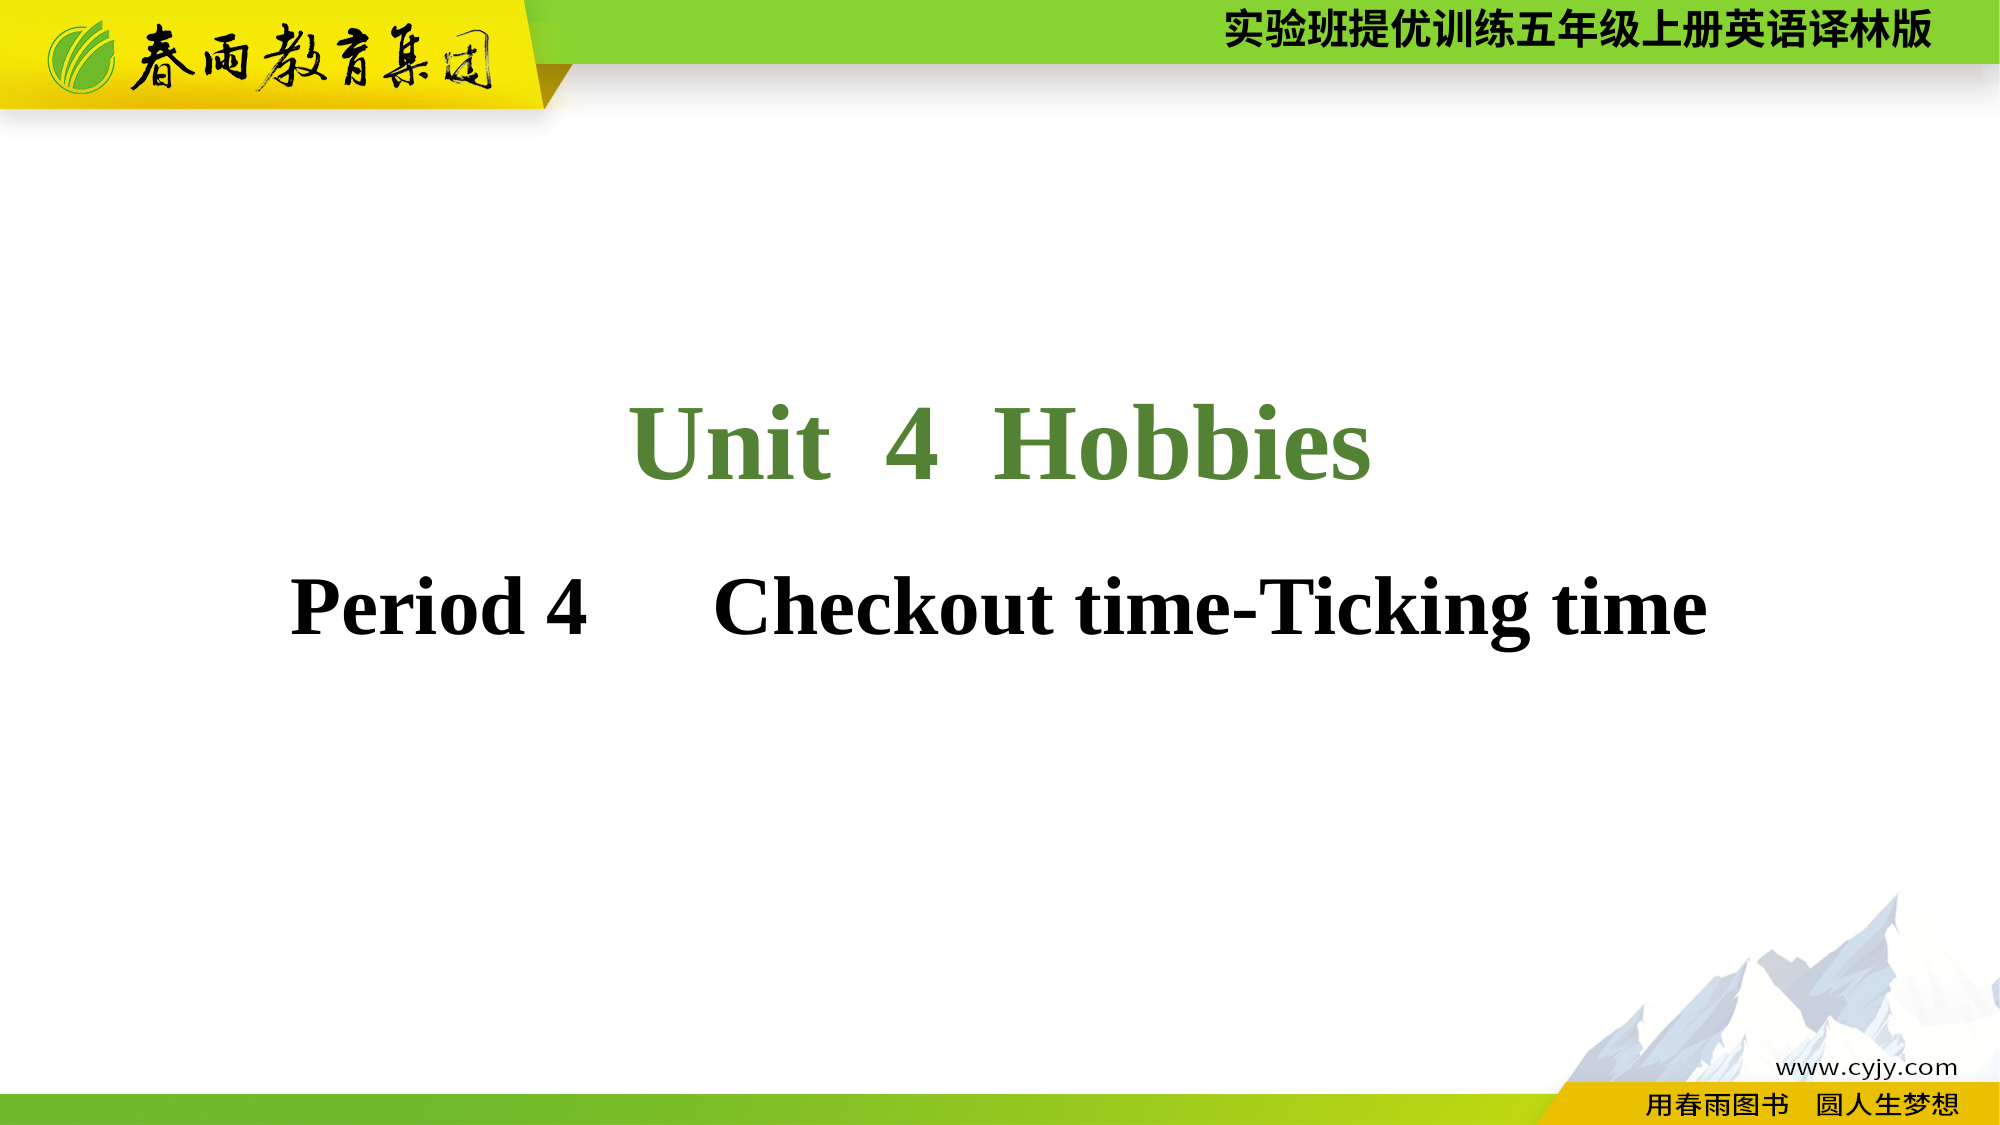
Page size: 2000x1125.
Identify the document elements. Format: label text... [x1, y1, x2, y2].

picture [0, 0, 2000, 298]
picture [0, 659, 2000, 1125]
text_box Unit 4 Hobbies Period 4 Checkout time-Ticking time [0, 298, 2000, 659]
